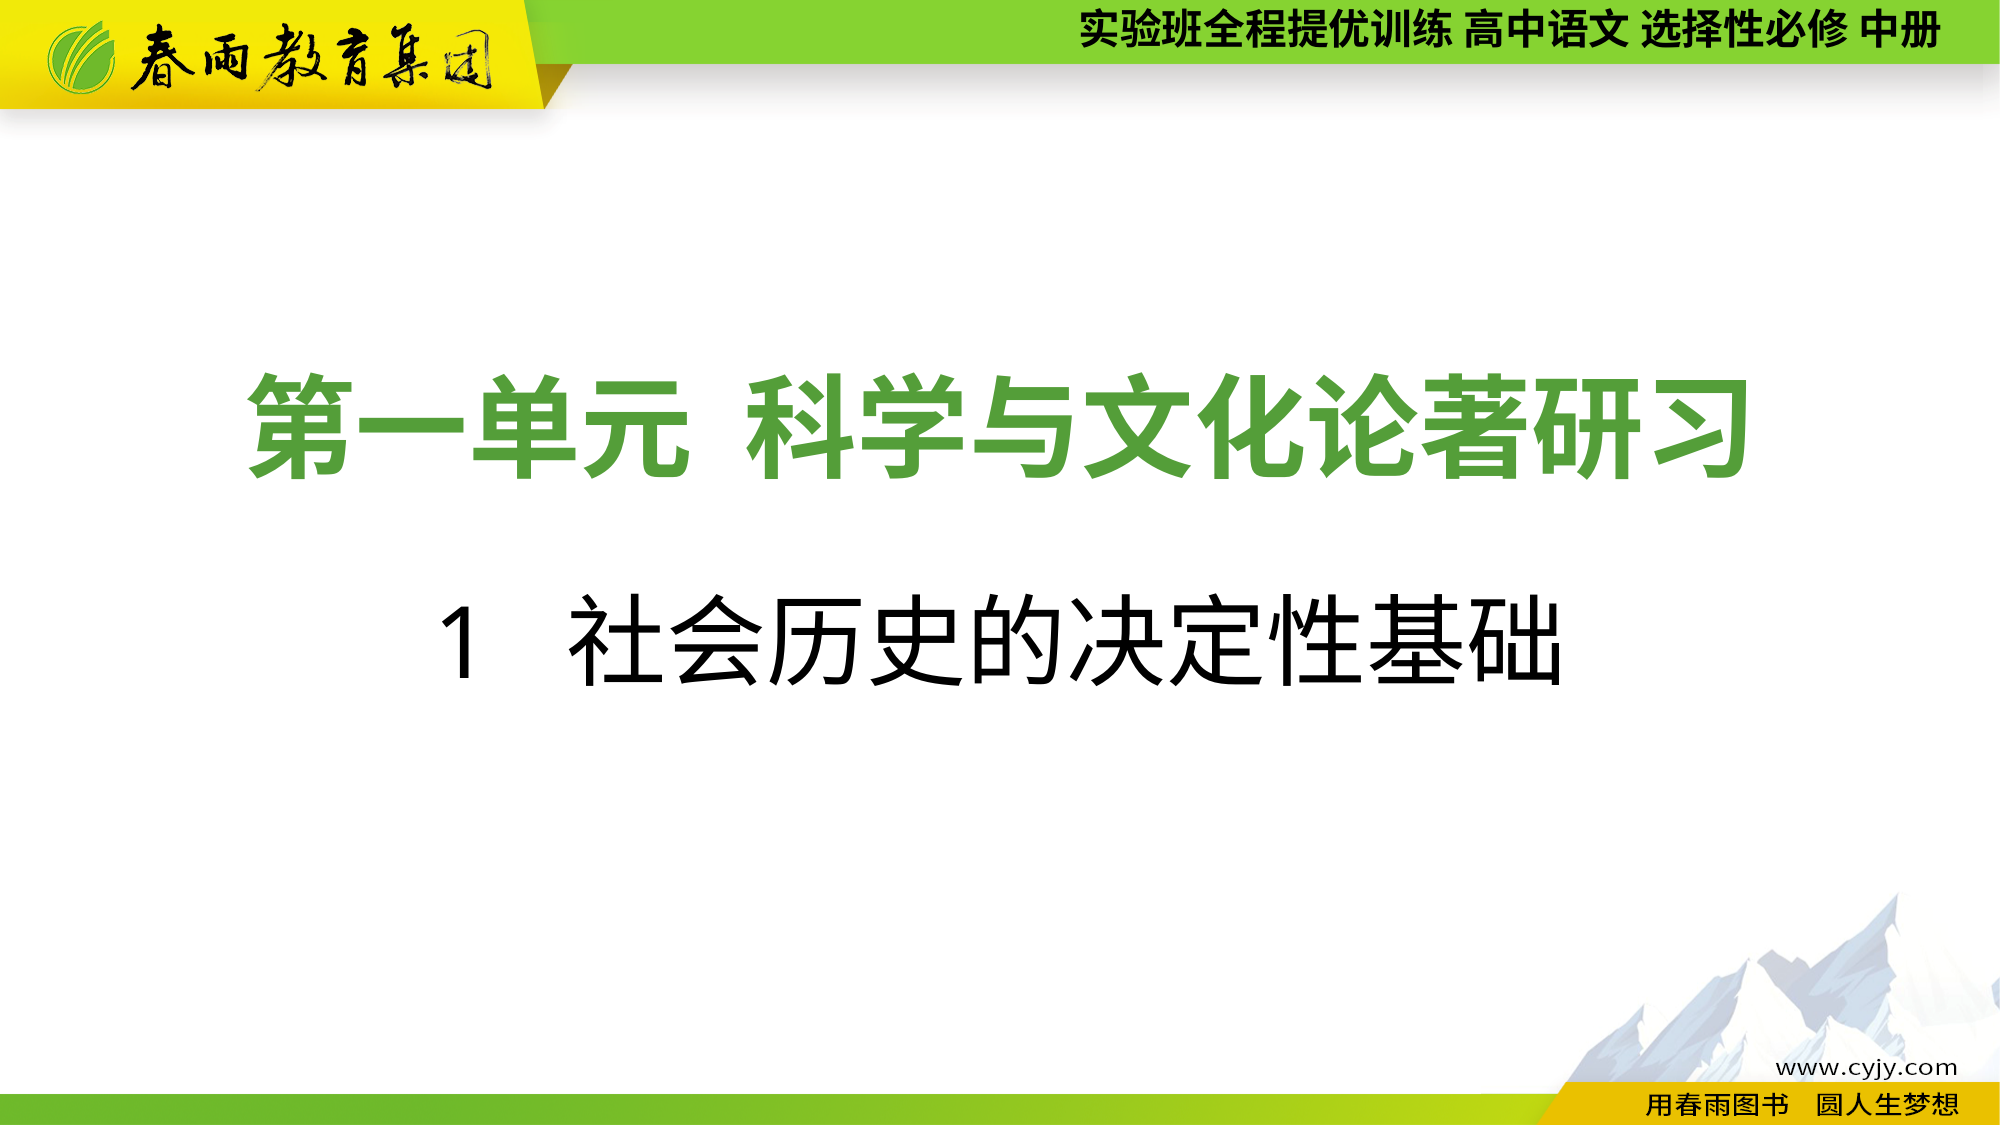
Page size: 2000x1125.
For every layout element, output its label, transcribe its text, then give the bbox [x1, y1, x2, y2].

text_box 第一单元 科学与文化论著研习 [54, 282, 1946, 500]
picture [0, 0, 2000, 1125]
text_box 1 社会历史的决定性基础 [54, 511, 1946, 706]
